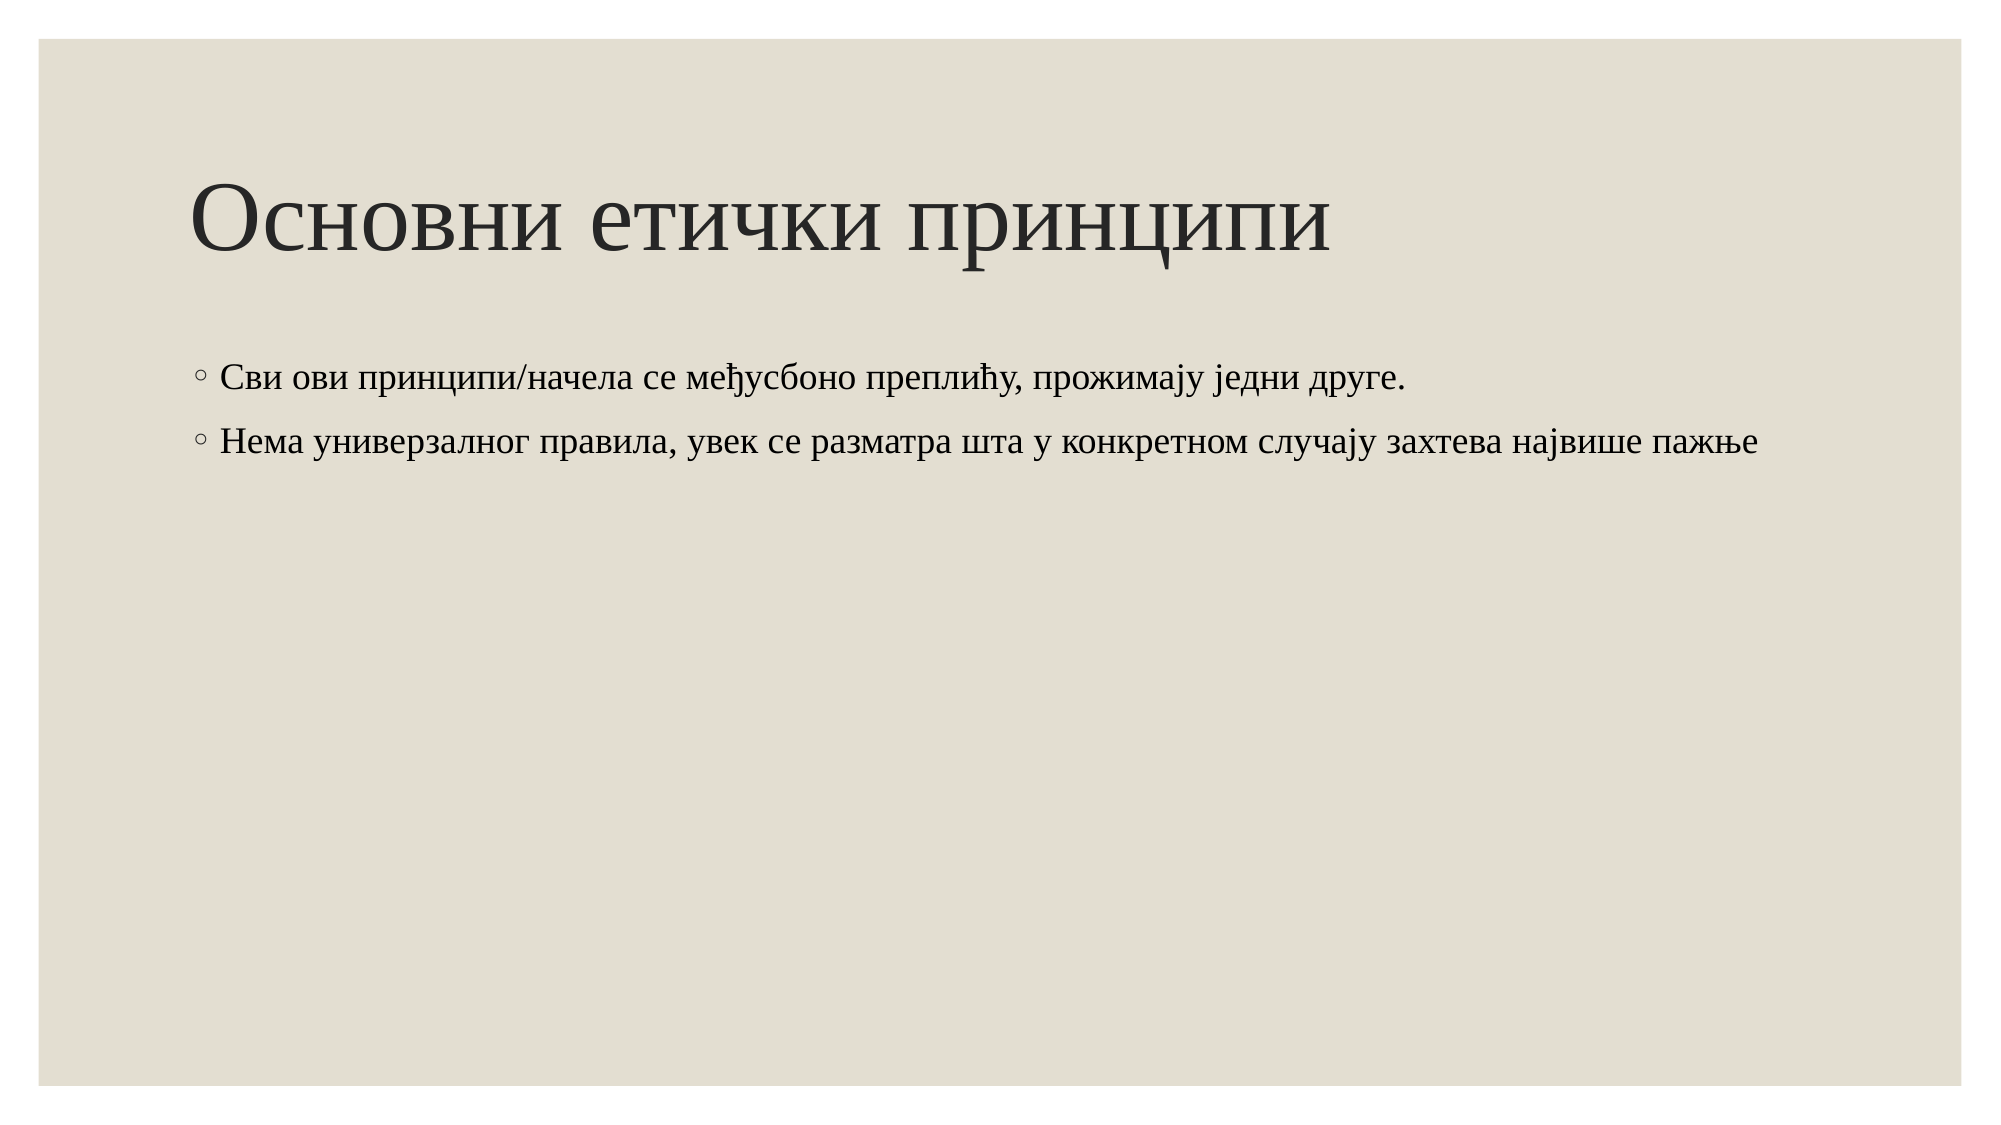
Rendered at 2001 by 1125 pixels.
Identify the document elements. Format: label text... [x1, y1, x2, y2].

list Сви ови принципи/начела се међусбоно преплићу, прожимају једни друге. Нема универзалног правила, увек се разматра шта у конкретном случају захтева највише пажње [174, 345, 1825, 990]
title Основни етички принципи [174, 105, 1825, 331]
